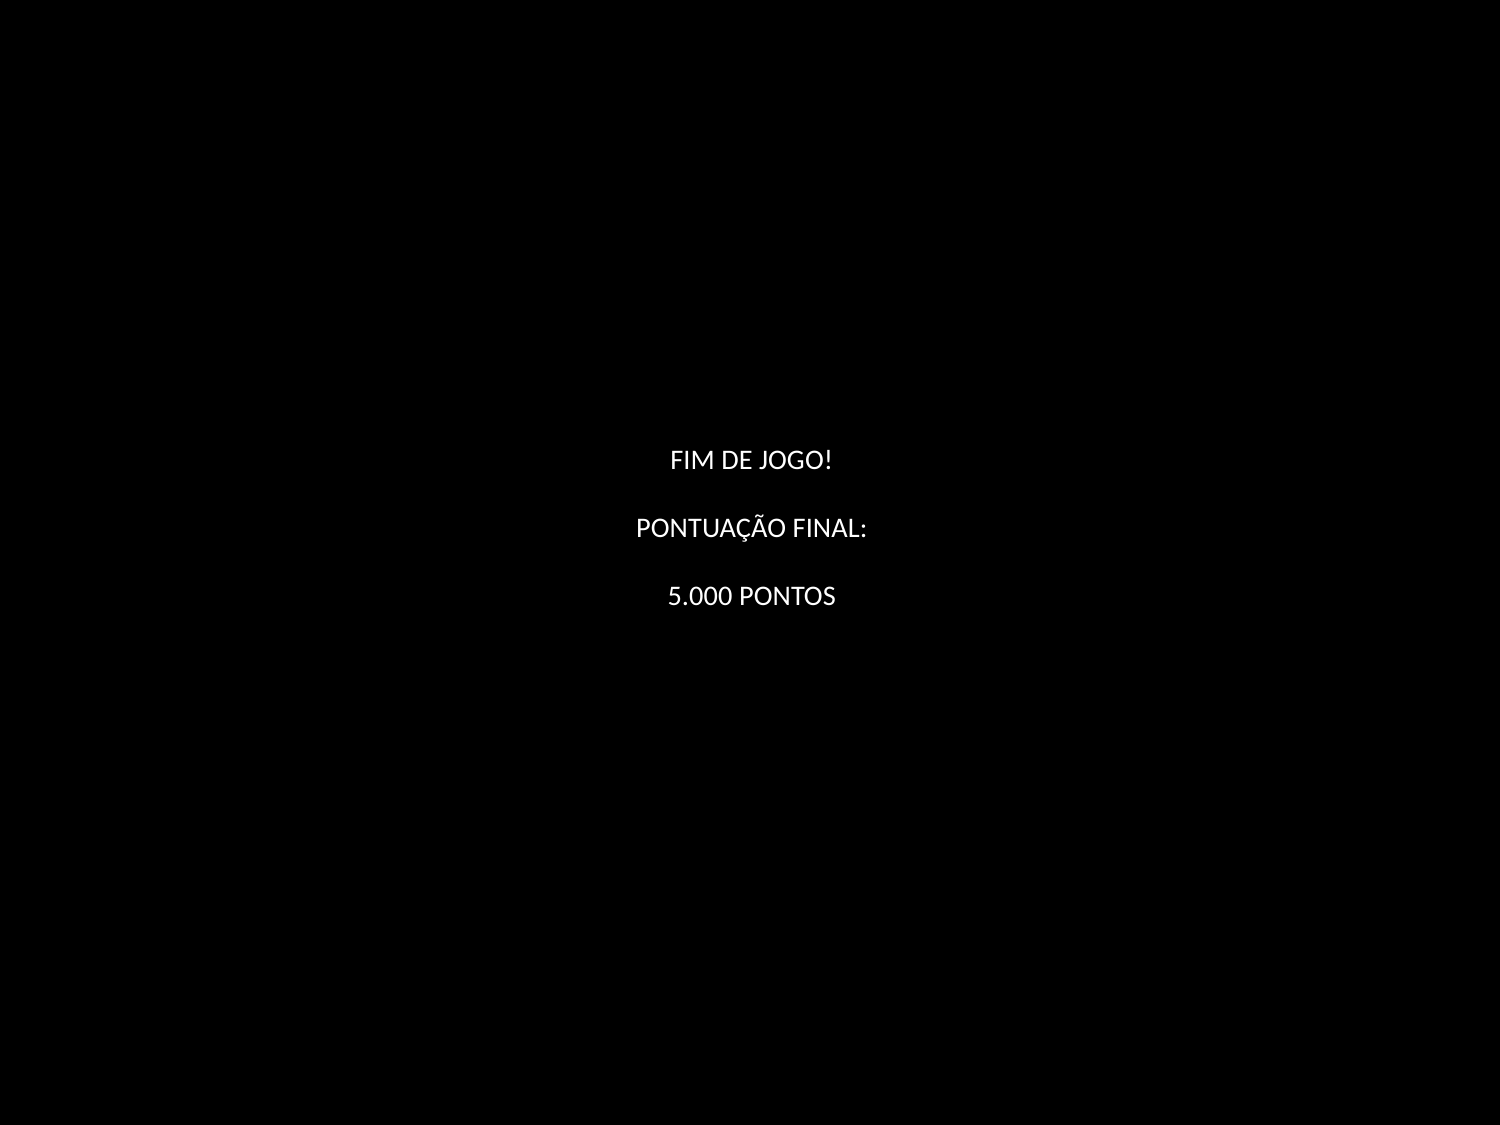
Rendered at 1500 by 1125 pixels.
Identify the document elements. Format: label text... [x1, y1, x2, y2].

title FIM DE JOGO! PONTUAÇÃO FINAL: 5.000 PONTOS [76, 432, 1428, 621]
